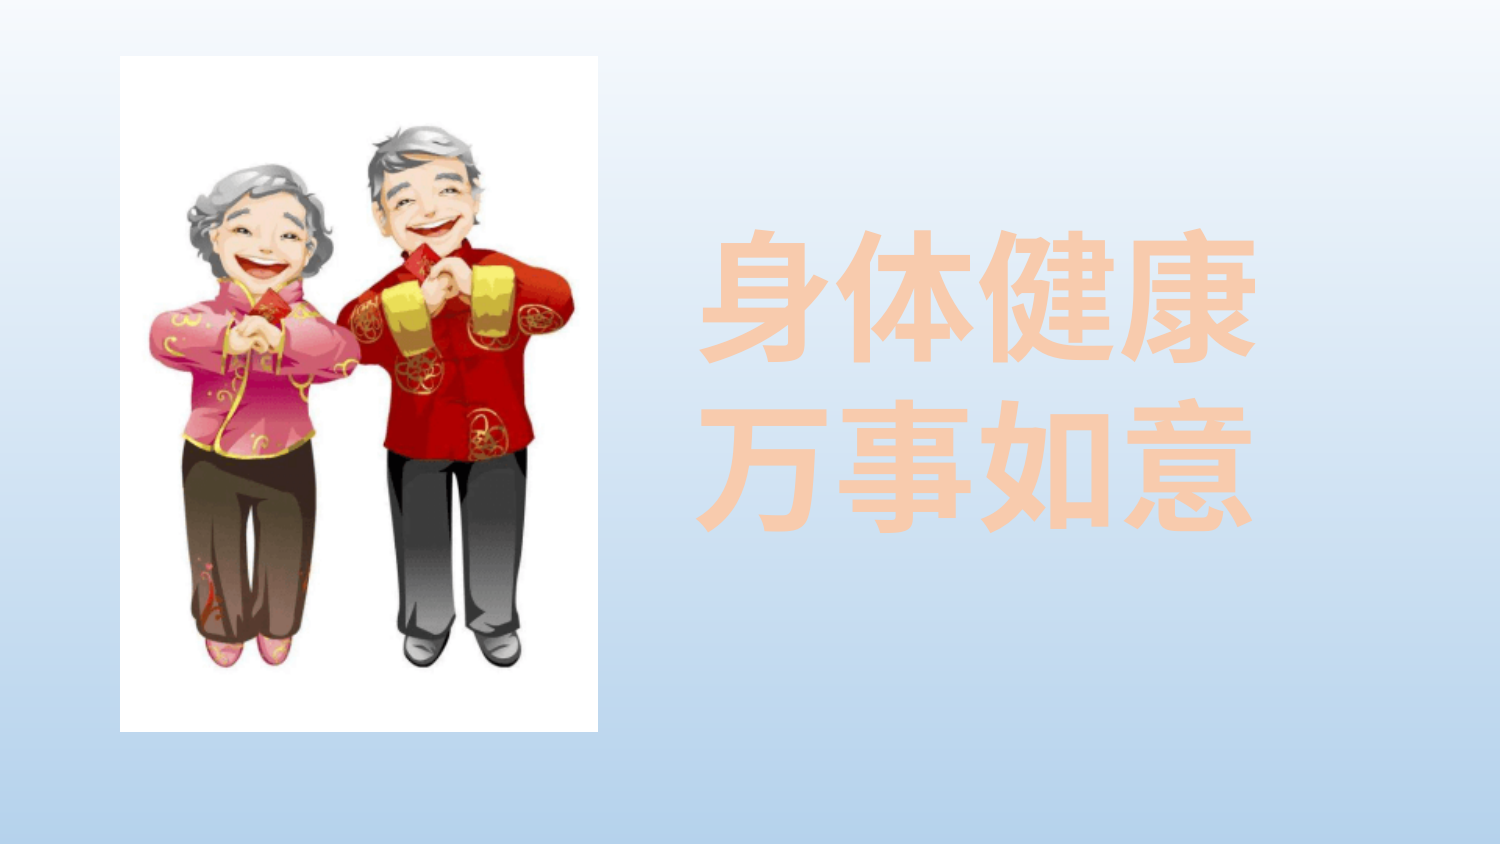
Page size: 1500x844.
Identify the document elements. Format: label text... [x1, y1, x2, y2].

picture [120, 56, 598, 732]
text_box 身体健康 万事如意 [678, 201, 1276, 557]
